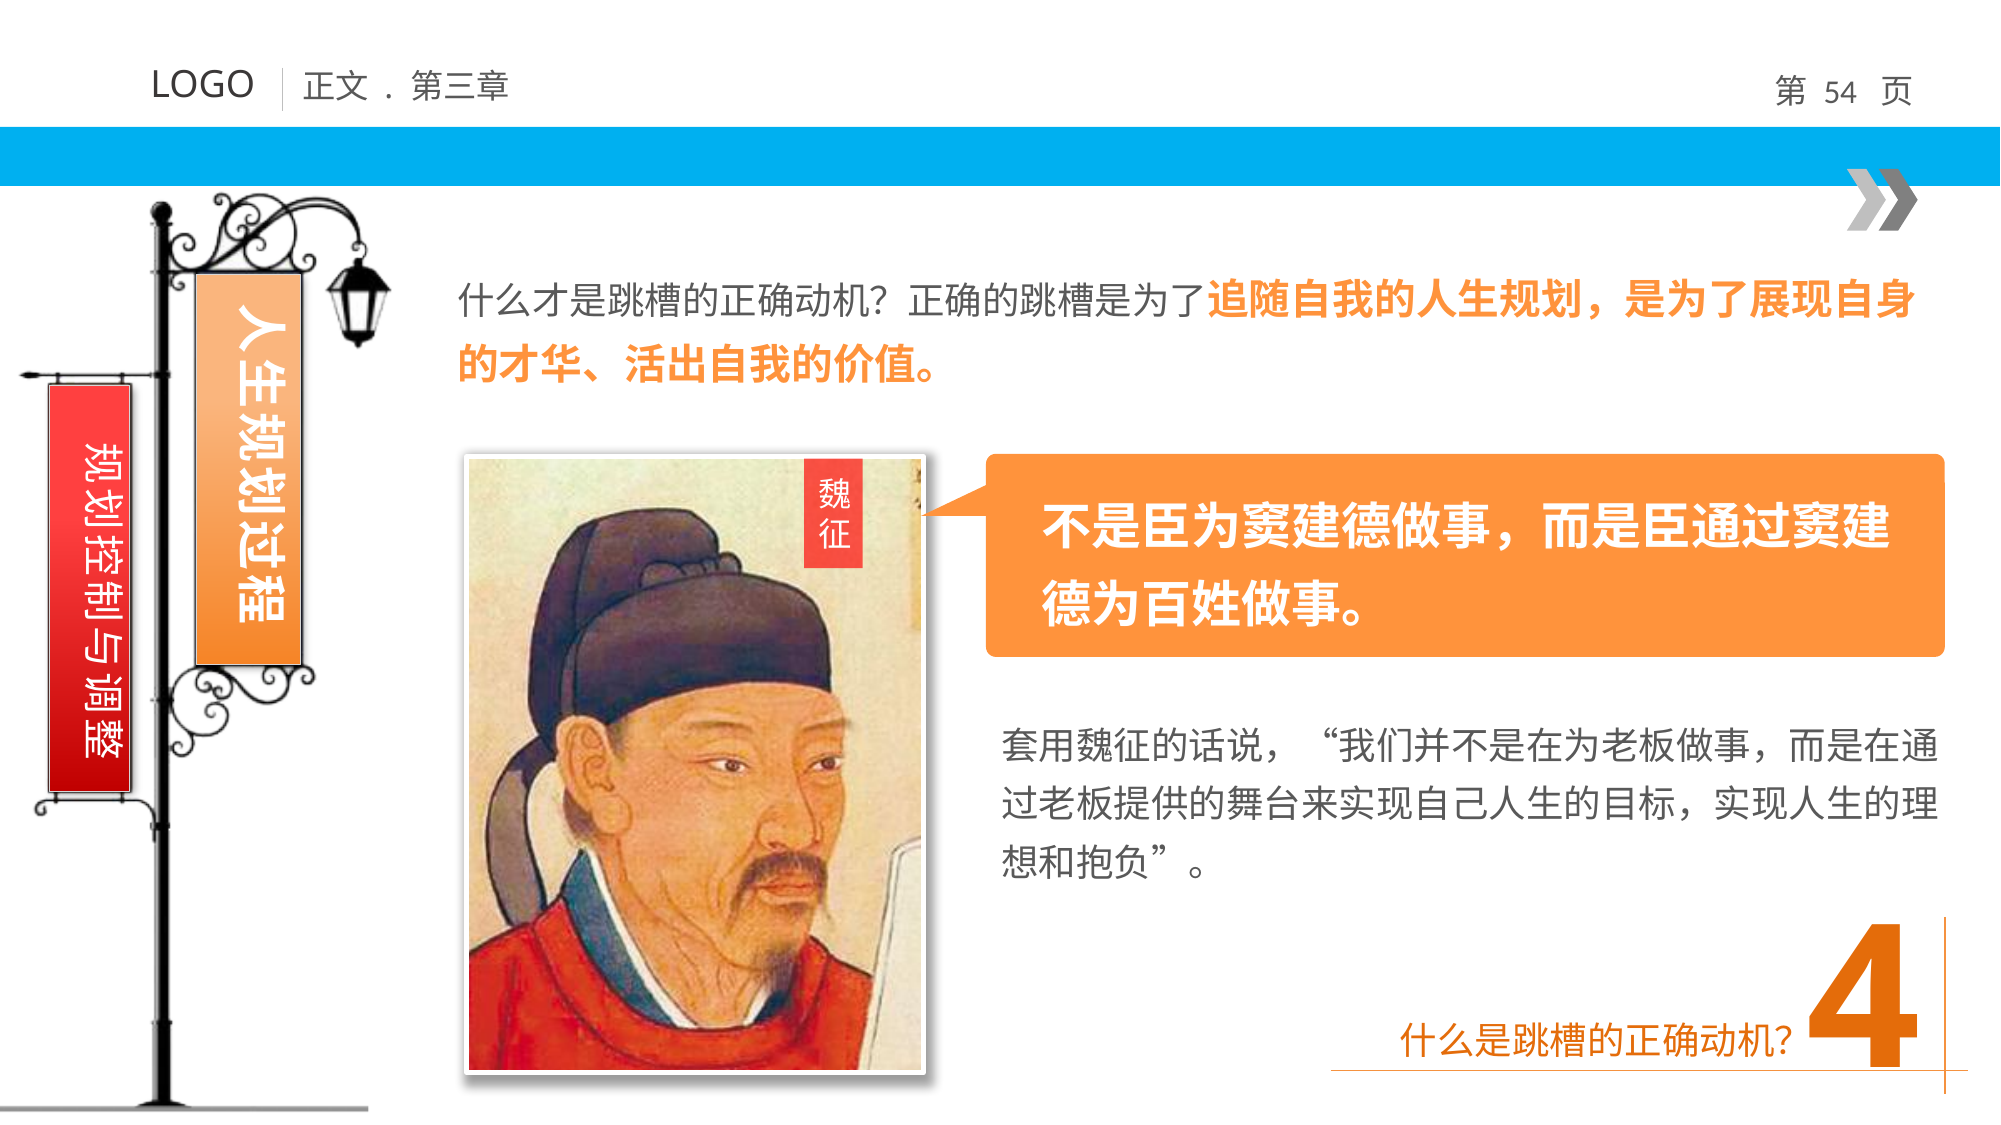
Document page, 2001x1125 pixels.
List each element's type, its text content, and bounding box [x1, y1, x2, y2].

text_box [922, 483, 988, 517]
picture [468, 458, 922, 1071]
text_box 什么才是跳槽的正确动机？正确的跳槽是为了追随自我的人生规划，是为了展现自身的才华、活出自我的价值。 [442, 250, 1945, 396]
text_box 套用魏征的话说，“我们并不是在为老板做事，而是在通过老板提供的舞台来实现自己人生的目标，实现人生的理想和抱负”。 [986, 700, 1961, 891]
text_box 规划控制与调整 [56, 404, 138, 799]
picture [0, 187, 413, 1125]
text_box 不是臣为窦建德做事，而是臣通过窦建德为百姓做事。 [1026, 468, 1921, 640]
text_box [1295, 860, 1969, 1118]
text_box [984, 452, 1946, 658]
